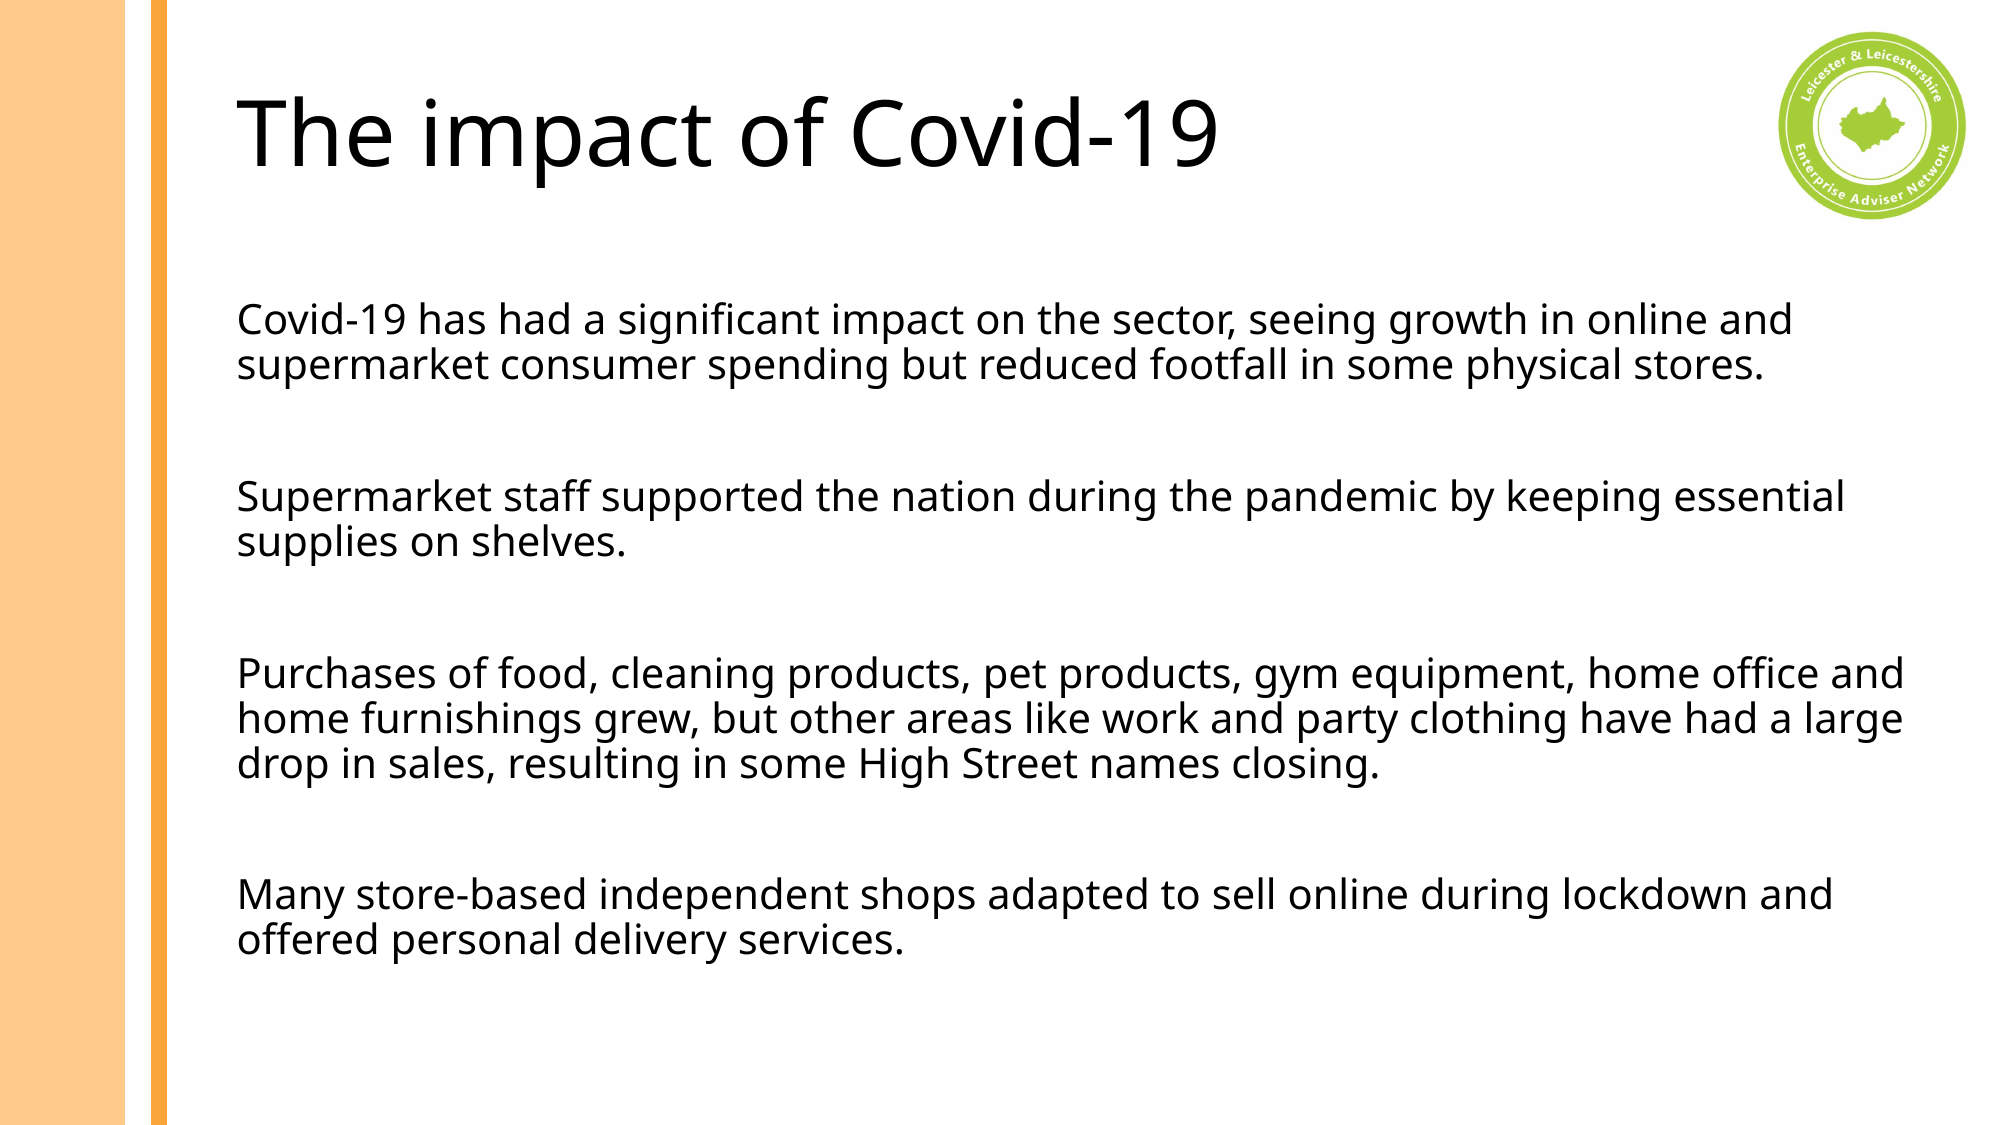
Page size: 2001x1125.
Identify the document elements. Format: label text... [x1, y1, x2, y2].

text_box [151, 0, 167, 1125]
picture [1778, 27, 1969, 223]
text_box [0, 0, 125, 1125]
title The impact of Covid-19 [221, 0, 2000, 273]
list Covid-19 has had a significant impact on the sector, seeing growth in online and supermarket consumer spending but reduced footfall in some physical stores. Supermarket staff supported the nation during the pandemic by keeping essential supplies on shelves. Purchases of food, cleaning products, pet products, gym equipment, home office and home furnishings grew, but other areas like work and party clothing have had a large drop in sales, resulting in some High Street names closing. Many store-based independent shops adapted to sell online during lockdown and offered personal delivery services. [221, 291, 1974, 1098]
